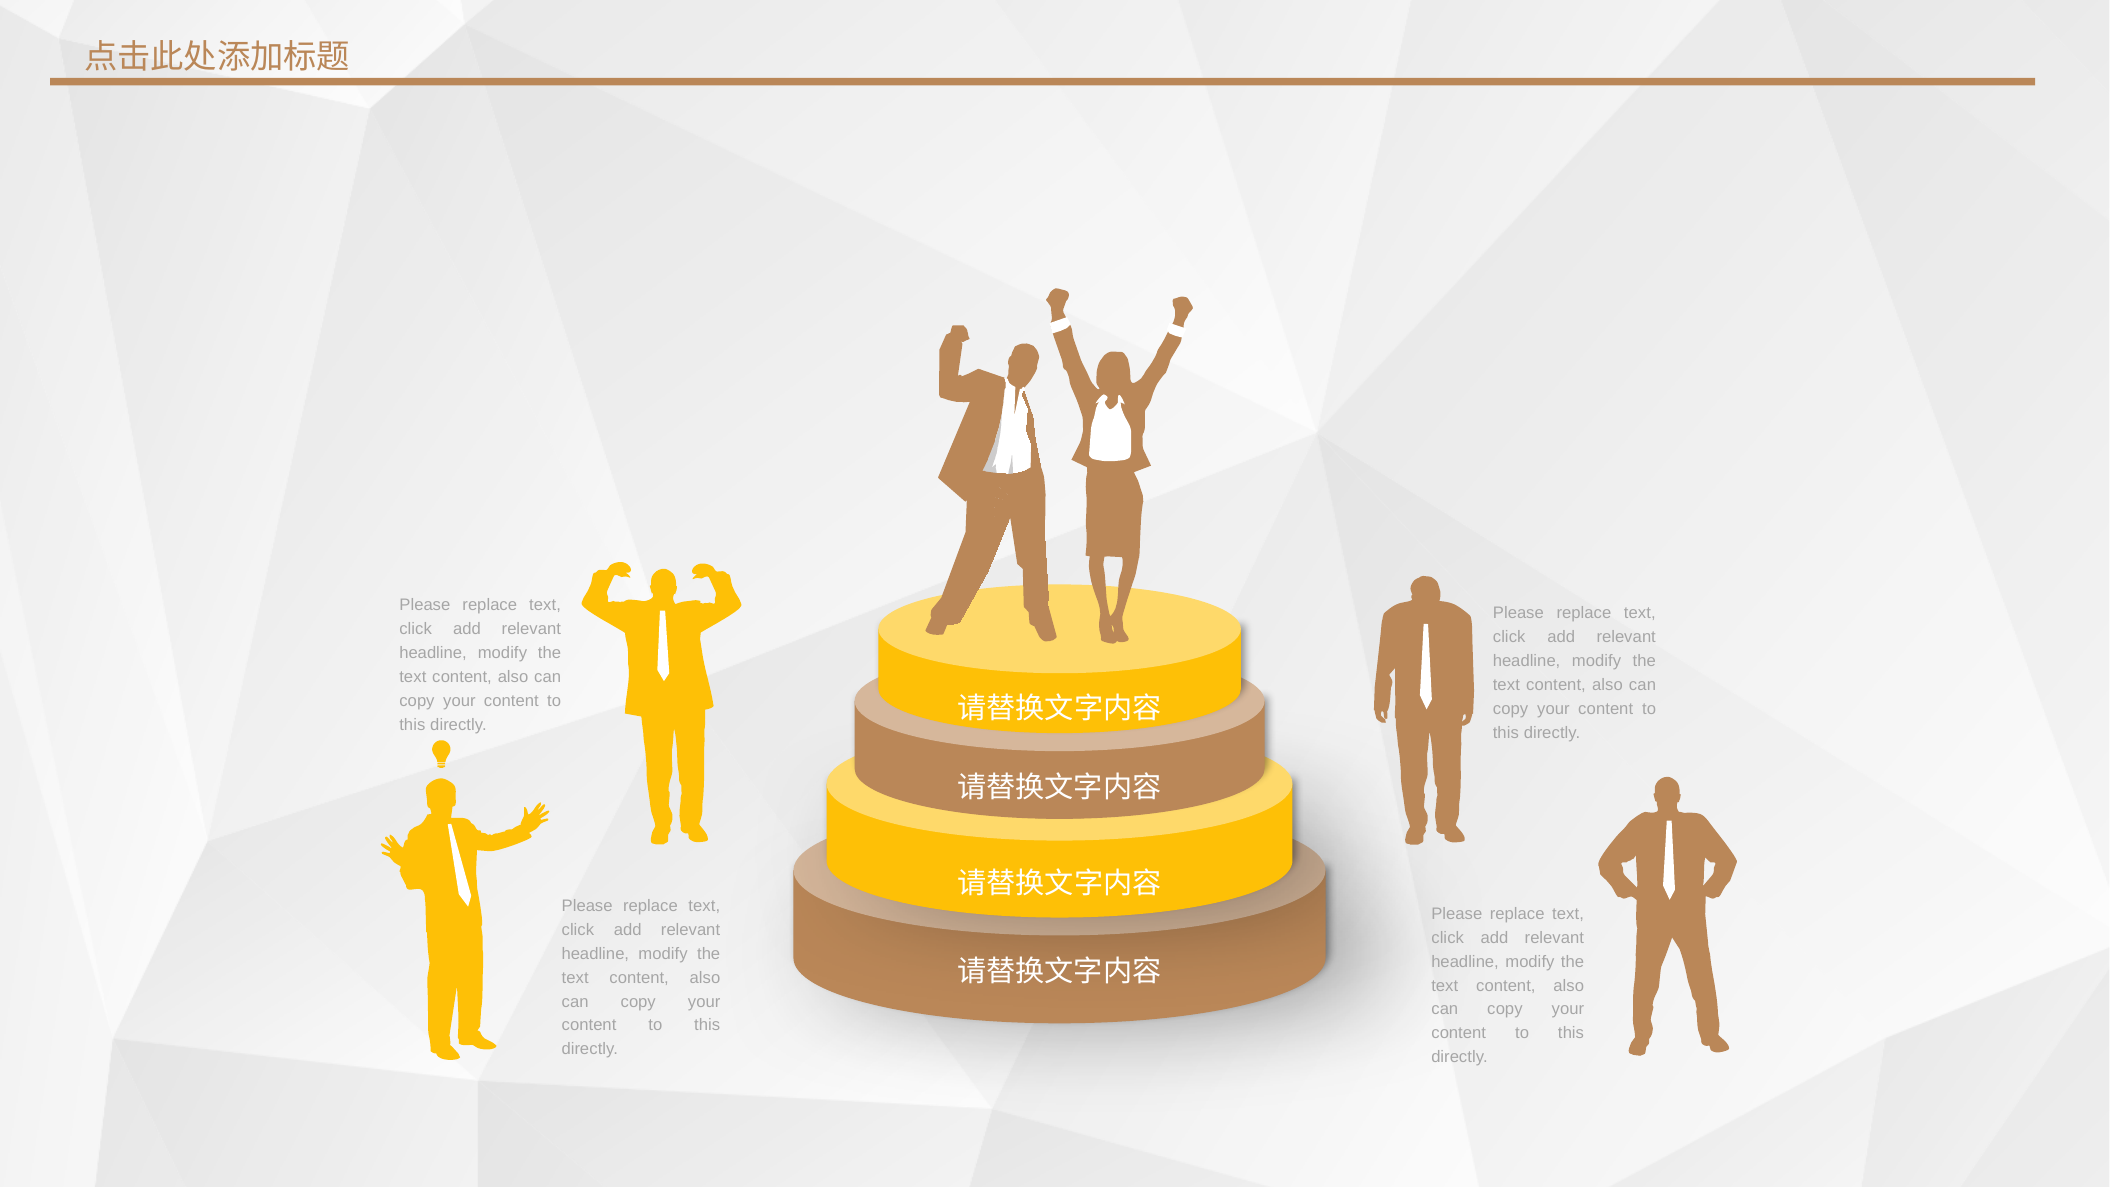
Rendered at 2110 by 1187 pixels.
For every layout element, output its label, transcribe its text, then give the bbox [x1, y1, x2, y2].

picture [0, 0, 2110, 1187]
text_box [878, 584, 1241, 734]
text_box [793, 805, 1326, 1024]
text_box Please replace text, click add relevant headline, modify the text content, also can copy your content to this directly. [561, 890, 721, 1059]
text_box Please replace text, click add relevant headline, modify the text content, also can copy your content to this directly. [1431, 898, 1585, 1067]
text_box 点击此处添加标题 [69, 27, 380, 86]
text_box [854, 650, 1265, 819]
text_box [380, 740, 550, 1060]
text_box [1598, 776, 1737, 1056]
text_box Please replace text, click add relevant headline, modify the text content, also can copy your content to this directly. [1492, 598, 1657, 742]
text_box Please replace text, click add relevant headline, modify the text content, also can copy your content to this directly. [399, 590, 562, 734]
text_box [581, 562, 742, 845]
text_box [1373, 575, 1475, 845]
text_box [826, 726, 1293, 918]
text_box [926, 288, 1193, 644]
